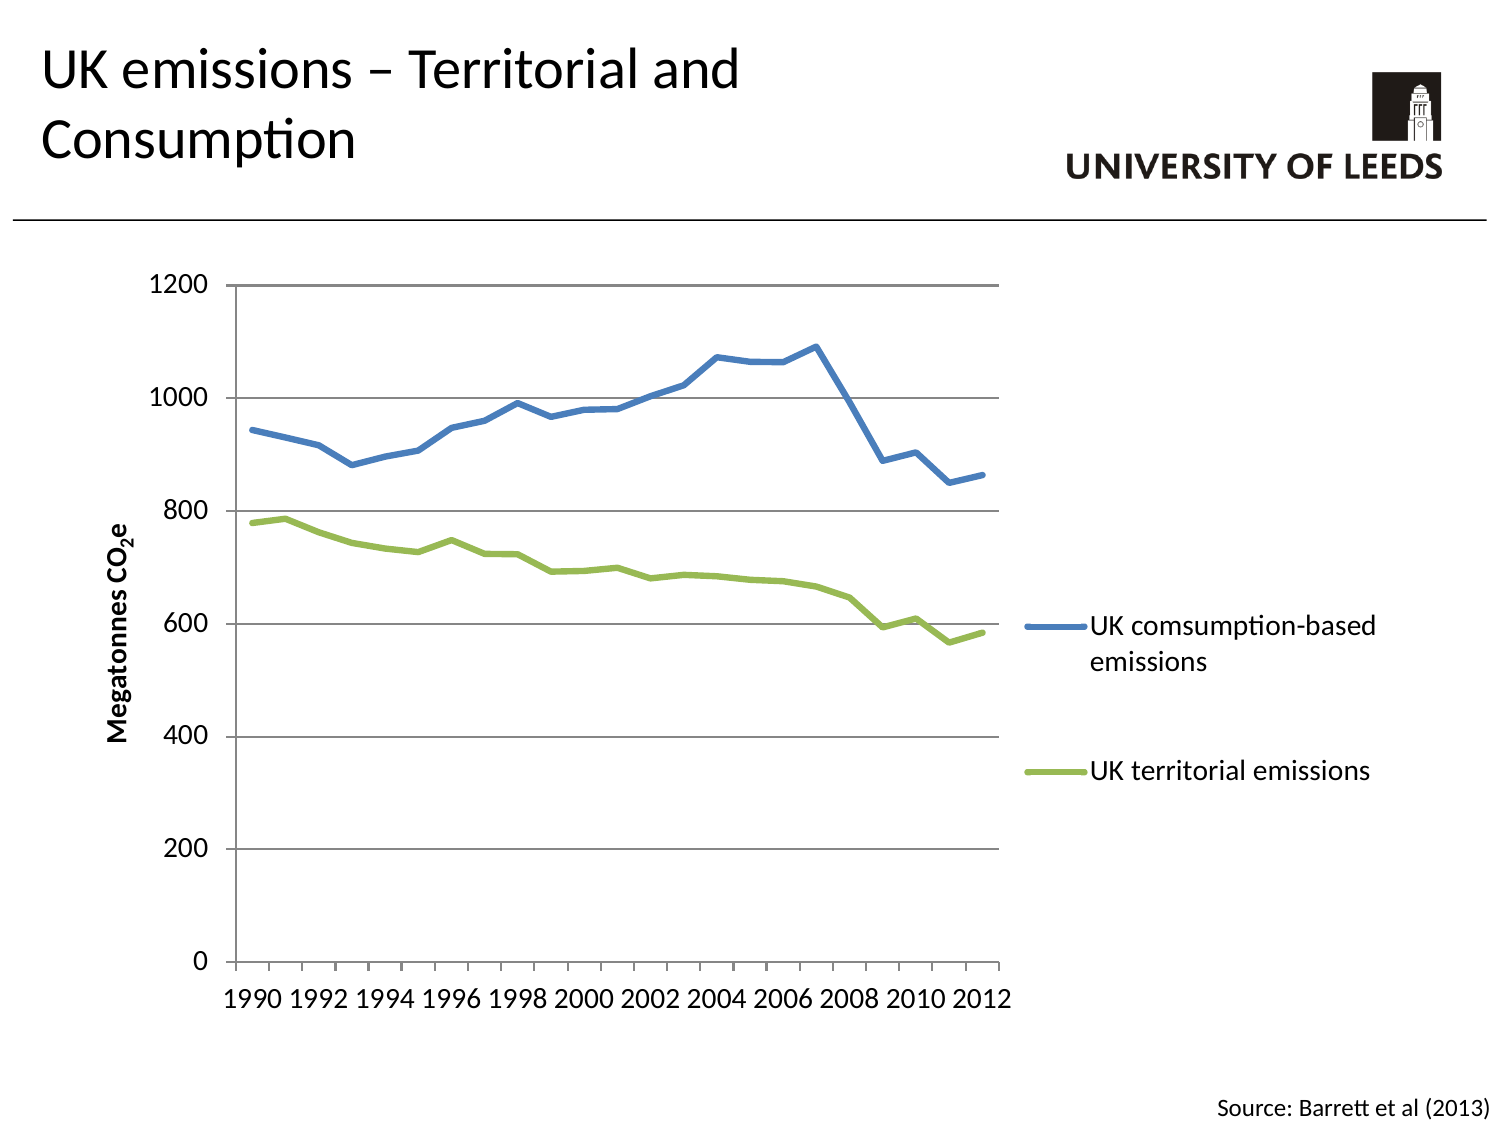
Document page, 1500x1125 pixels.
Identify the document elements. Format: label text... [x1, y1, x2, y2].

picture [64, 255, 1400, 1052]
text_box Source: Barrett et al (2013) [927, 1084, 1500, 1125]
picture [1067, 72, 1442, 179]
text_box UK emissions – Territorial and Consumption [41, 54, 1041, 176]
